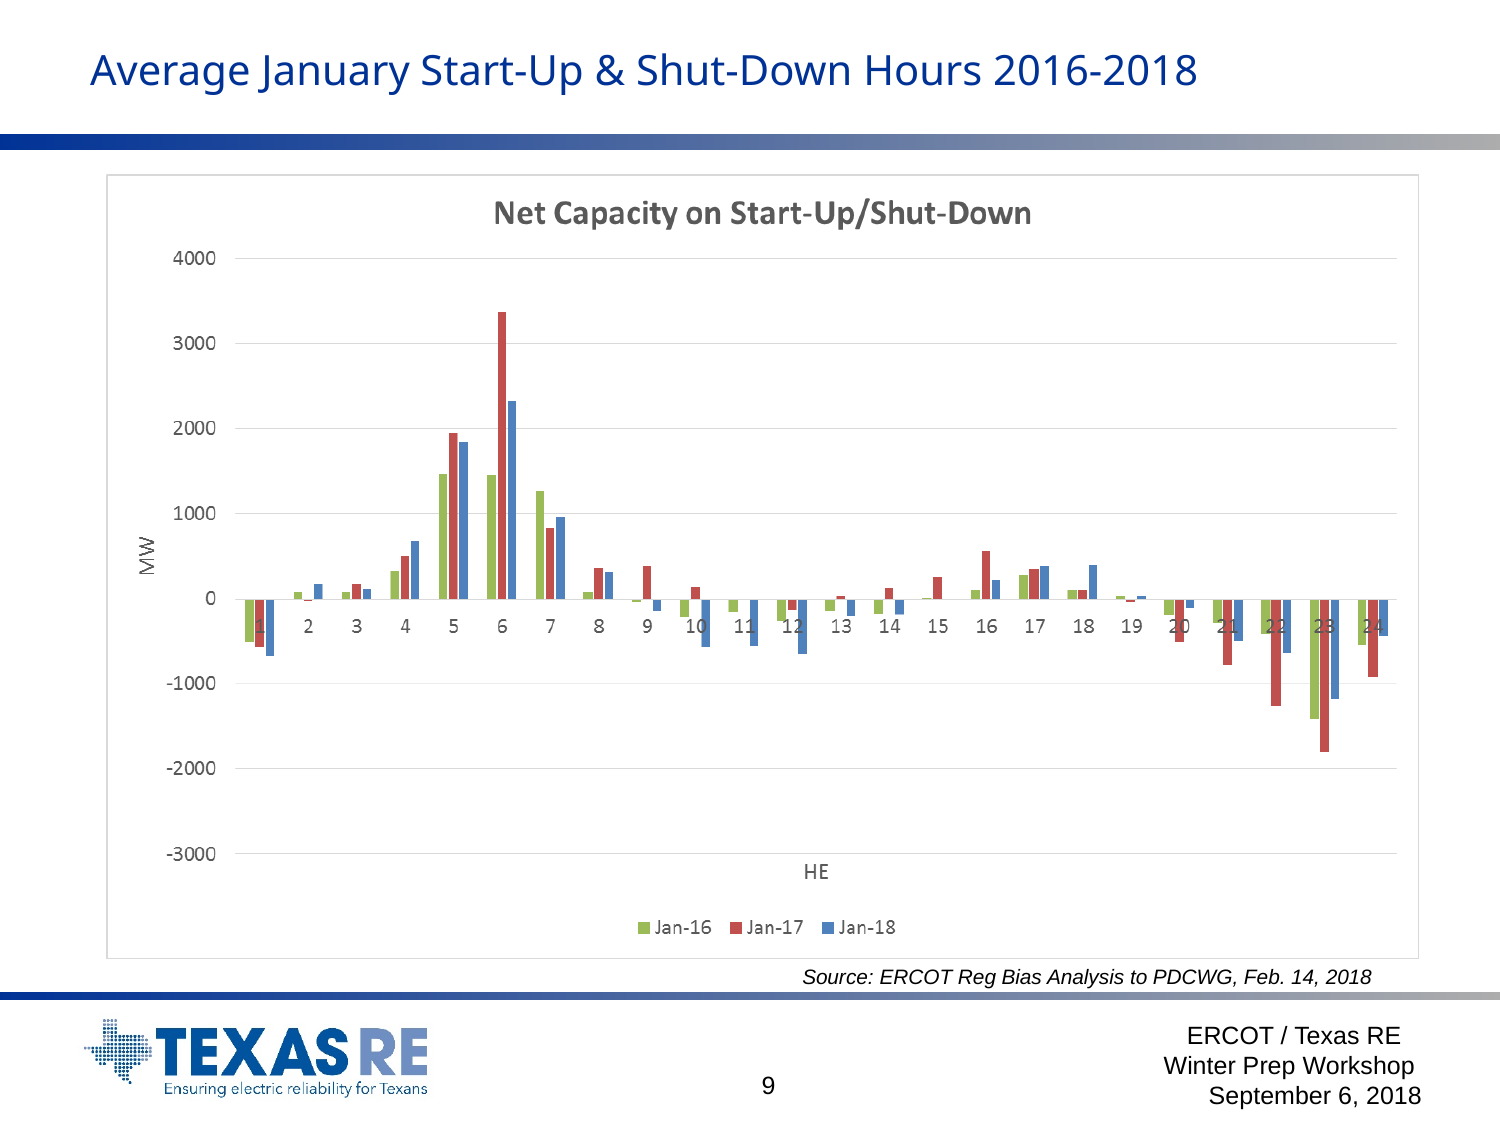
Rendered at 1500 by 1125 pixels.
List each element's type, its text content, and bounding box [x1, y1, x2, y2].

text_box Source: ERCOT Reg Bias Analysis to PDCWG, Feb. 14, 2018 [787, 956, 1500, 996]
footer ERCOT / Texas RE Winter Prep Workshop September 6, 2018 [1024, 1012, 1438, 1125]
title Average January Start-Up & Shut-Down Hours 2016-2018 [75, 12, 1450, 125]
picture [76, 1012, 434, 1103]
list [105, 174, 1419, 959]
